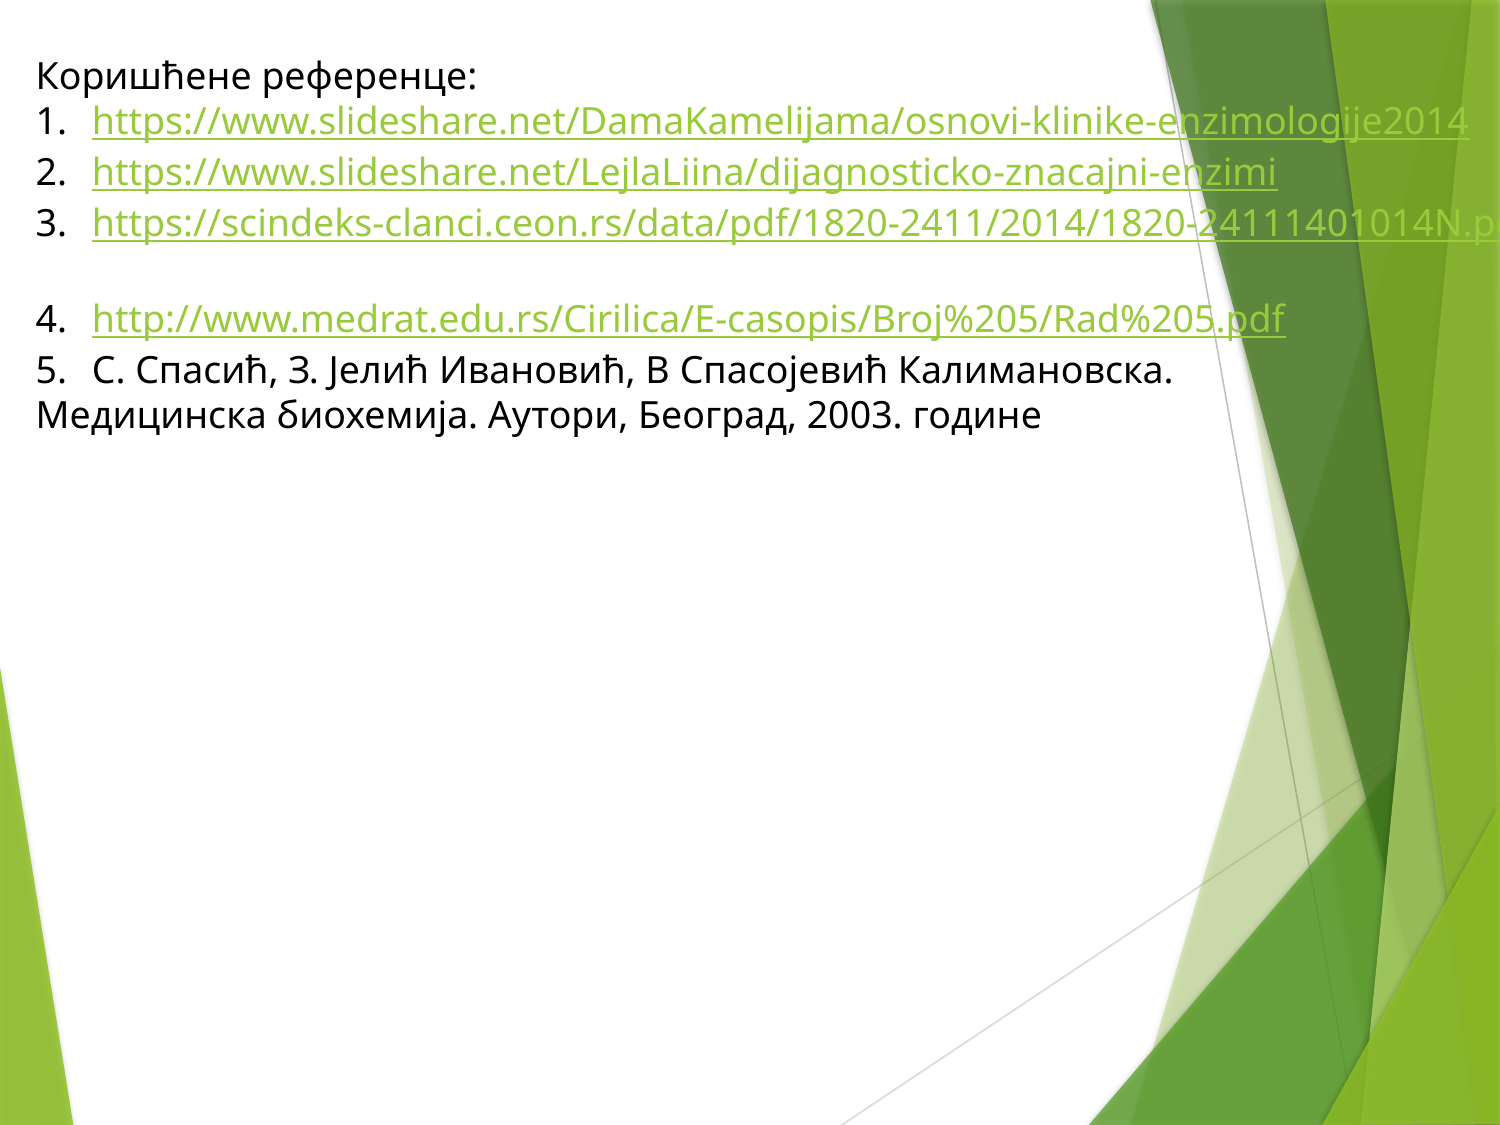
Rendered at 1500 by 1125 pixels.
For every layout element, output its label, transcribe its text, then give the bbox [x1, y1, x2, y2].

text_box Коришћене референце: https://www.slideshare.net/DamaKamelijama/osnovi-klinike-enzimologije2014 https://www.slideshare.net/LejlaLiina/dijagnosticko-znacajni-enzimi https://scindeks-clanci.ceon.rs/data/pdf/1820-2411/2014/1820-24111401014N.pdf http://www.medrat.edu.rs/Cirilica/E-casopis/Broj%205/Rad%205.pdf С. Спасић, З. Јелић Ивановић, В Спасојевић Калимановска. Медицинска биохемија. Аутори, Београд, 2003. године [20, 44, 1500, 489]
